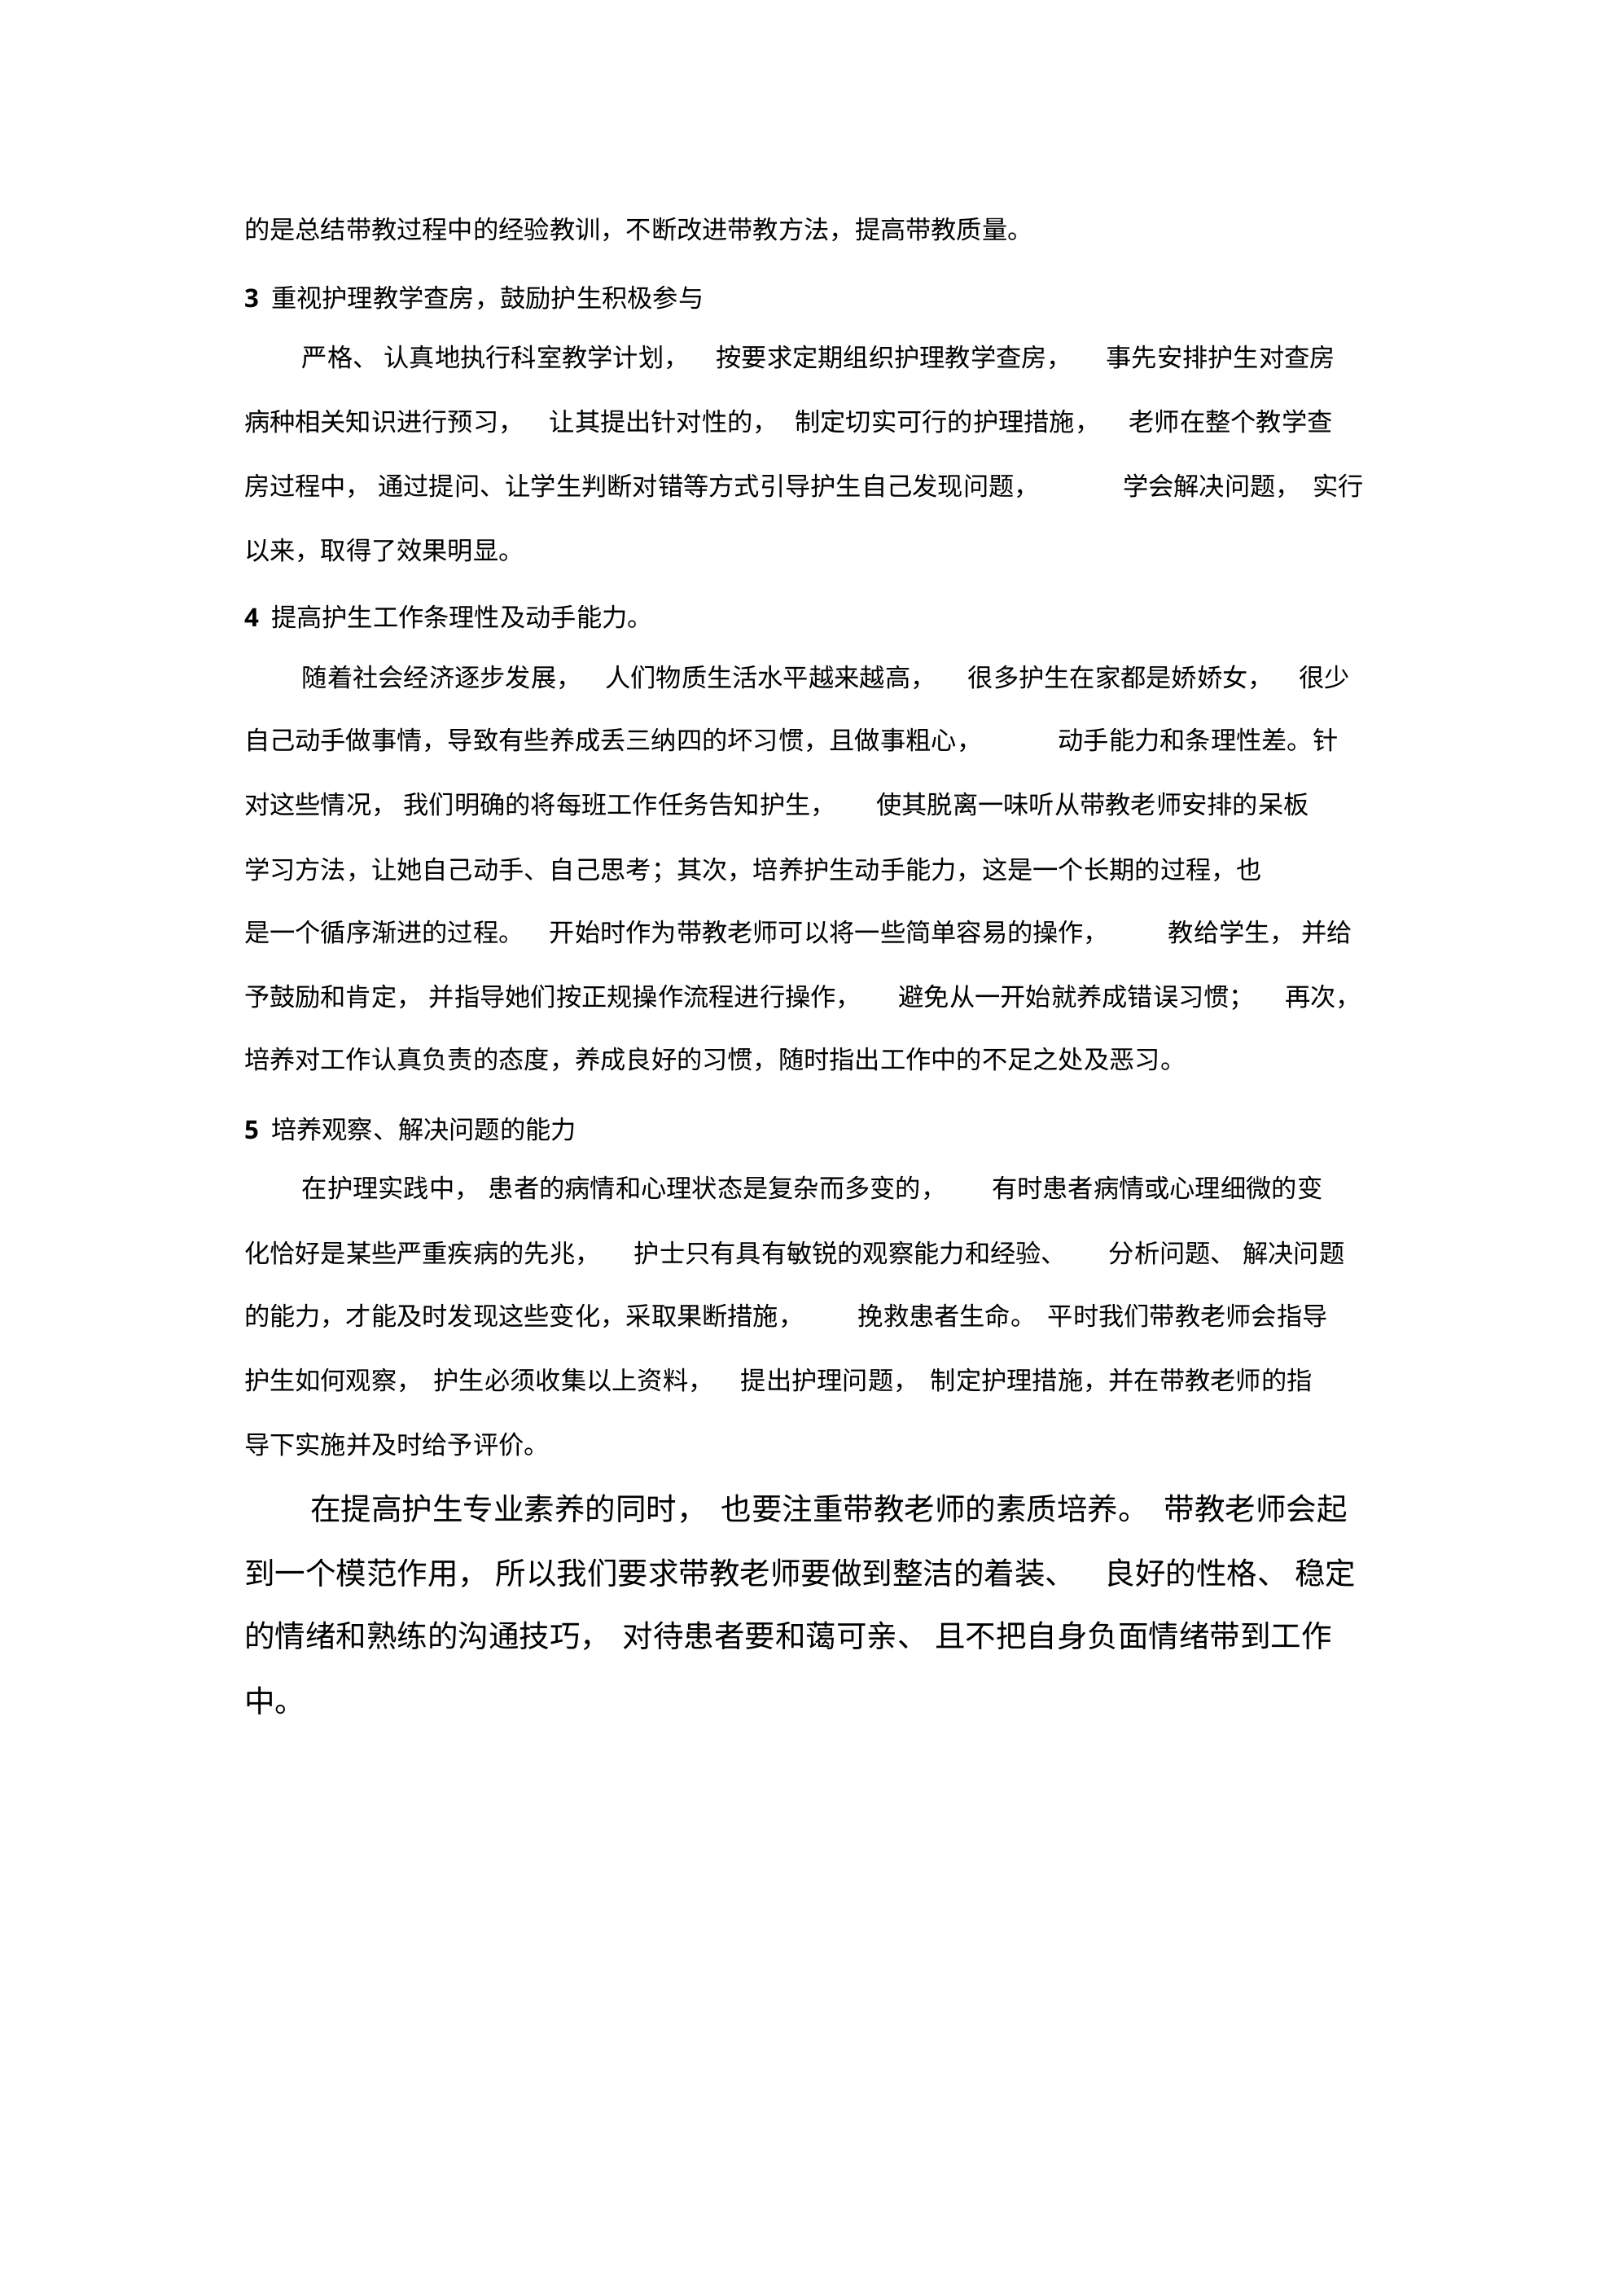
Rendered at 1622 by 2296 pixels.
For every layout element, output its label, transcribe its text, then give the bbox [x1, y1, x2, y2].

text_box 4 提高护生工作条理性及动手能力。 [244, 603, 707, 632]
text_box 随着社会经济逐步发展， 人们物质生活水平越来越高， 很多护生在家都是娇娇女， 很少 自己动手做事情，导致有些养成丢三纳四的坏习惯，且做事粗心， 动手能力和条理性差。针 [243, 666, 1540, 756]
text_box 在护理实践中， 患者的病情和心理状态是复杂而多变的， 有时患者病情或心理细微的变 [301, 1177, 1493, 1204]
text_box 学会解决问题， 实行 [1123, 475, 1409, 501]
text_box 病种相关知识进行预习， 让其提出针对性的， 制定切实可行的护理措施， 老师在整个教学查 [243, 410, 1520, 437]
text_box 5 培养观察、解决问题的能力 [244, 1115, 619, 1144]
text_box 的是总结带教过程中的经验教训，不断改进带教方法，提高带教质量。 [244, 218, 1152, 245]
text_box 3 重视护理教学查房，鼓励护生积极参与 [243, 283, 765, 313]
text_box 化恰好是某些严重疾病的先兆， 护士只有具有敏锐的观察能力和经验、 分析问题、 解决问题 的能力，才能及时发现这些变化，采取果断措施， 挽救患者生命。 平时我们带教老师会指导 护生如何观察， 护生必须收集以上资料， 提出护理问题， 制定护理措施，并在带教老师的指 导下实施并及时给予评价。 [243, 1241, 1534, 1460]
text_box 严格、 认真地执行科室教学计划， 按要求定期组织护理教学查房， 事先安排护生对查房 [301, 345, 1506, 372]
text_box 在提高护生专业素养的同时， 也要注重带教老师的素质培养。 带教老师会起 到一个模范作用， 所以我们要求带教老师要做到整洁的着装、 良好的性格、 稳定 的情绪和熟练的沟通技巧， 对待患者要和蔼可亲、 且不把自身负面情绪带到工作 中。 [244, 1495, 1544, 1719]
text_box 对这些情况， 我们明确的将每班工作任务告知护生， 使其脱离一味听从带教老师安排的呆板 学习方法，让她自己动手、自己思考；其次，培养护生动手能力，这是一个长期的过程，也 是一个循序渐进的过程。 开始时作为带教老师可以将一些简单容易的操作， 教给学生， 并给 予鼓励和肯定， 并指导她们按正规操作流程进行操作， 避免从一开始就养成错误习惯； 再次， 培养对工作认真负责的态度，养成良好的习惯，随时指出工作中的不足之处及恶习。 [243, 794, 1554, 1074]
text_box 房过程中， 通过提问、让学生判断对错等方式引导护生自己发现问题， 以来，取得了效果明显。 [244, 475, 1168, 565]
